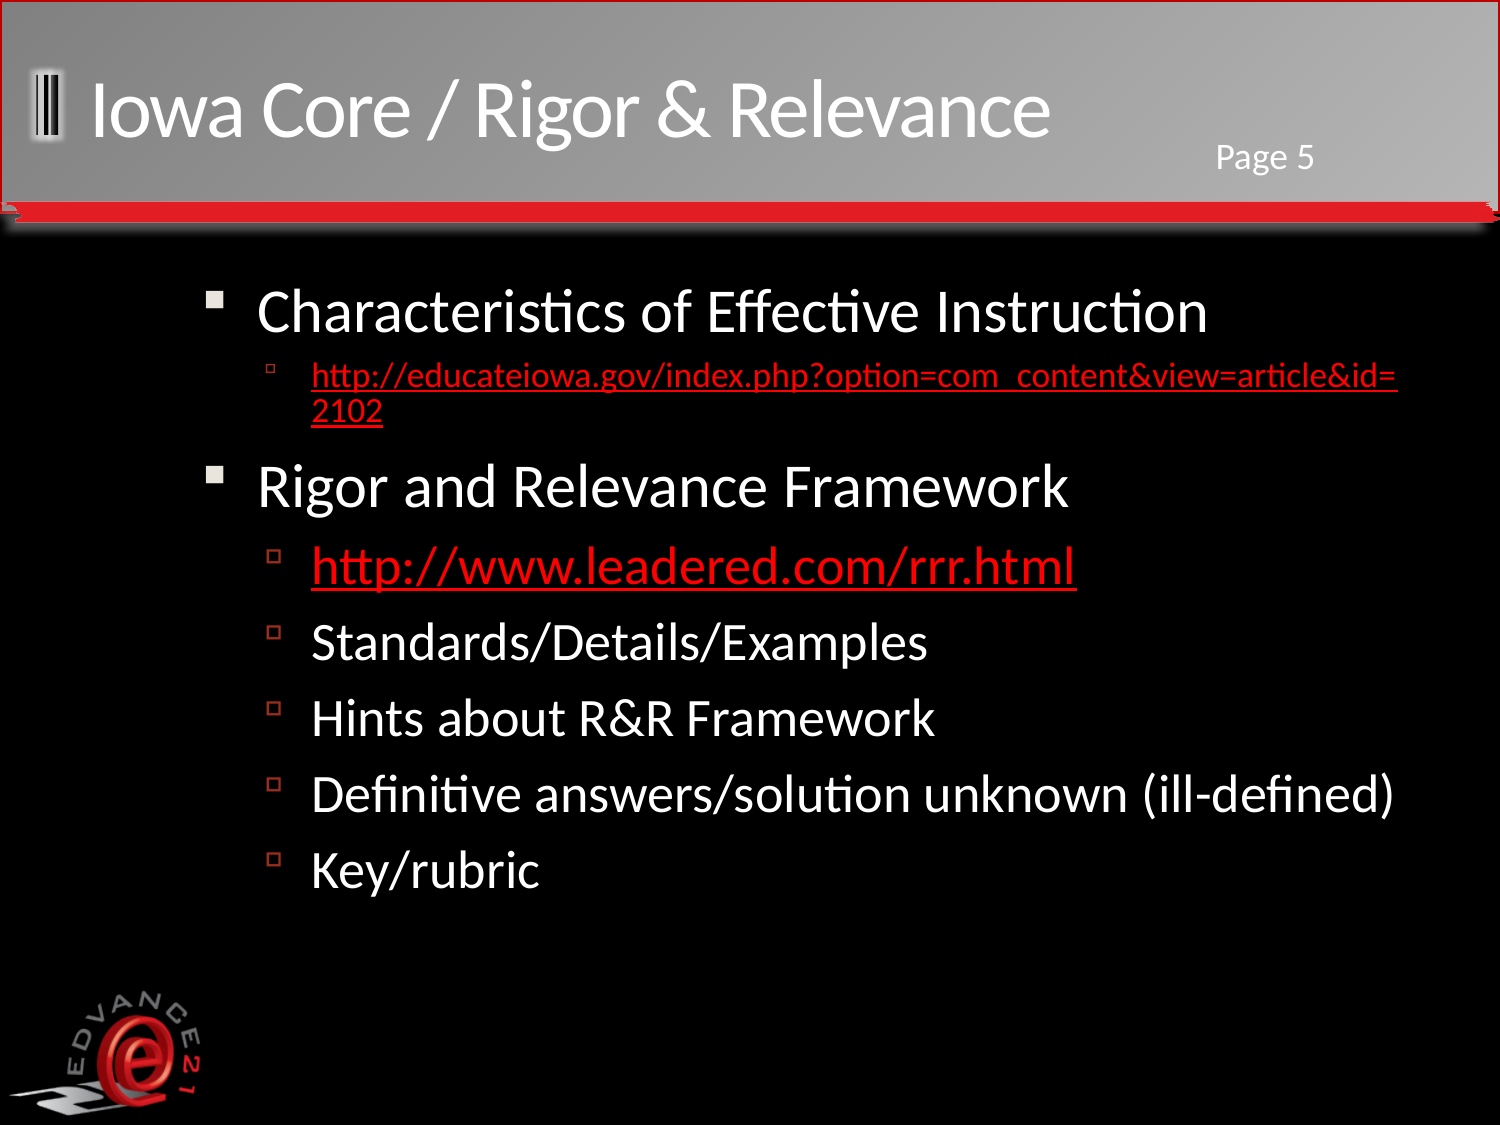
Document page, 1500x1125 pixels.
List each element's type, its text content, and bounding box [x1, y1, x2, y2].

list Characteristics of Effective Instruction http://educateiowa.gov/index.php?option=com_content&view=article&id=2102 Rigor and Relevance Framework http://www.leadered.com/rrr.html Standards/Details/Examples Hints about R&R Framework Definitive answers/solution unknown (ill-defined) Key/rubric [174, 262, 1425, 1043]
title Iowa Core / Rigor & Relevance [75, 46, 1425, 188]
picture [0, 983, 225, 1125]
text_box Page 5 [1200, 124, 1331, 185]
picture [0, 199, 1500, 225]
